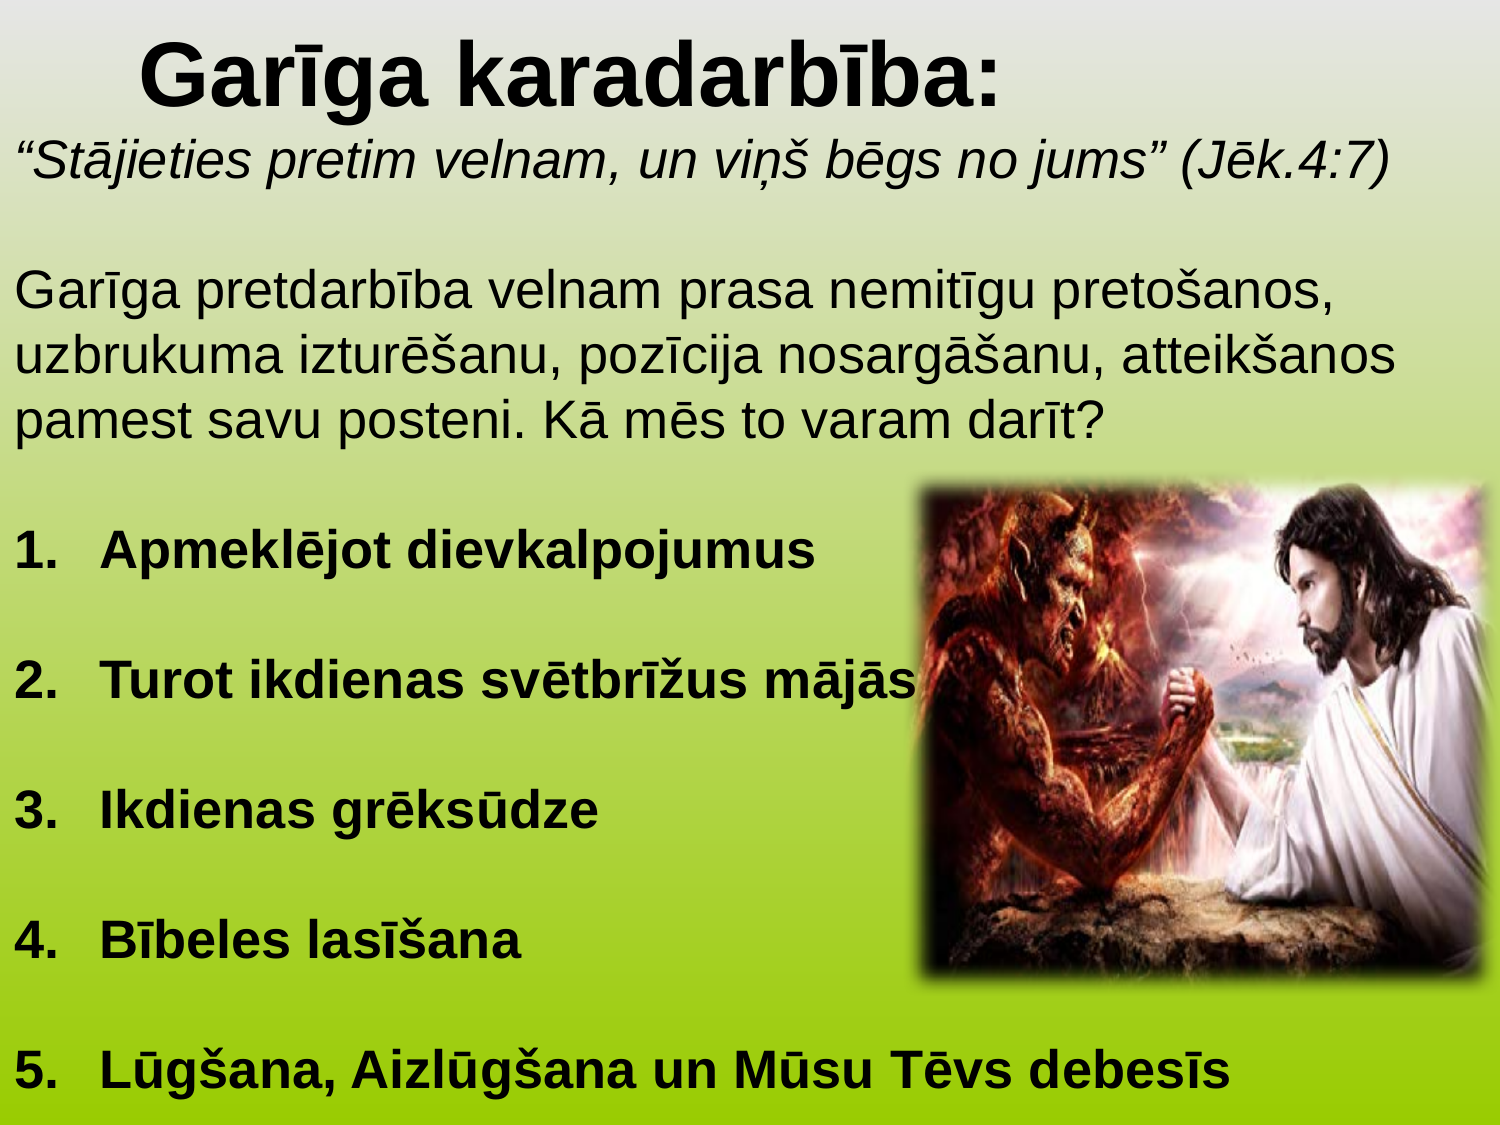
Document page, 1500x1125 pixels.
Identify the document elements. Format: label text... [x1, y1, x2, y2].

title Garīga karadarbība: [76, 0, 1067, 117]
text_box “Stājieties pretim velnam, un viņš bēgs no jums” (Jēk.4:7) Garīga pretdarbība velnam prasa nemitīgu pretošanos, uzbrukuma izturēšanu, pozīcija nosargāšanu, atteikšanos pamest savu posteni. Kā mēs to varam darīt? Apmeklējot dievkalpojumus Turot ikdienas svētbrīžus mājās Ikdienas grēksūdze Bībeles lasīšana Lūgšana, Aizlūgšana un Mūsu Tēvs debesīs [0, 117, 1500, 1107]
picture [902, 468, 1500, 997]
